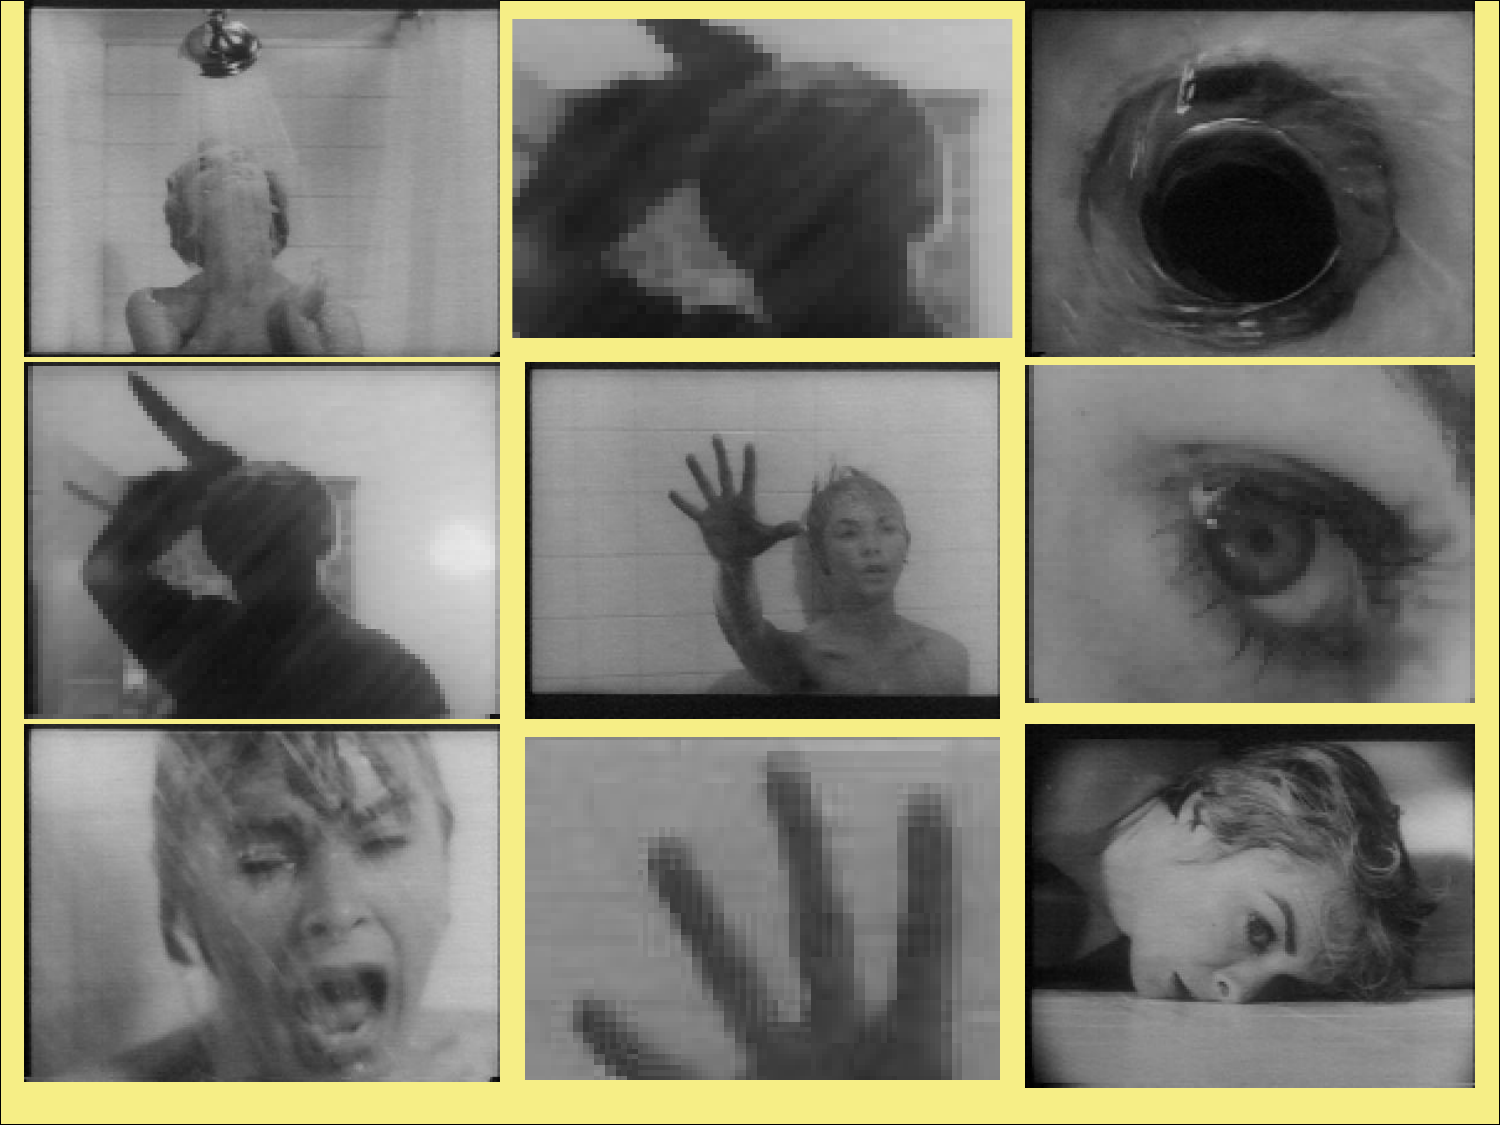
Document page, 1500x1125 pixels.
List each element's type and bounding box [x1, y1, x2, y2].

text_box [0, 0, 1500, 1125]
picture [1024, 365, 1476, 704]
picture [24, 362, 501, 719]
picture [1024, 0, 1476, 357]
picture [524, 362, 1001, 719]
picture [1024, 724, 1476, 1088]
picture [512, 18, 1013, 338]
picture [24, 0, 501, 357]
picture [24, 724, 501, 1082]
picture [524, 737, 1001, 1080]
